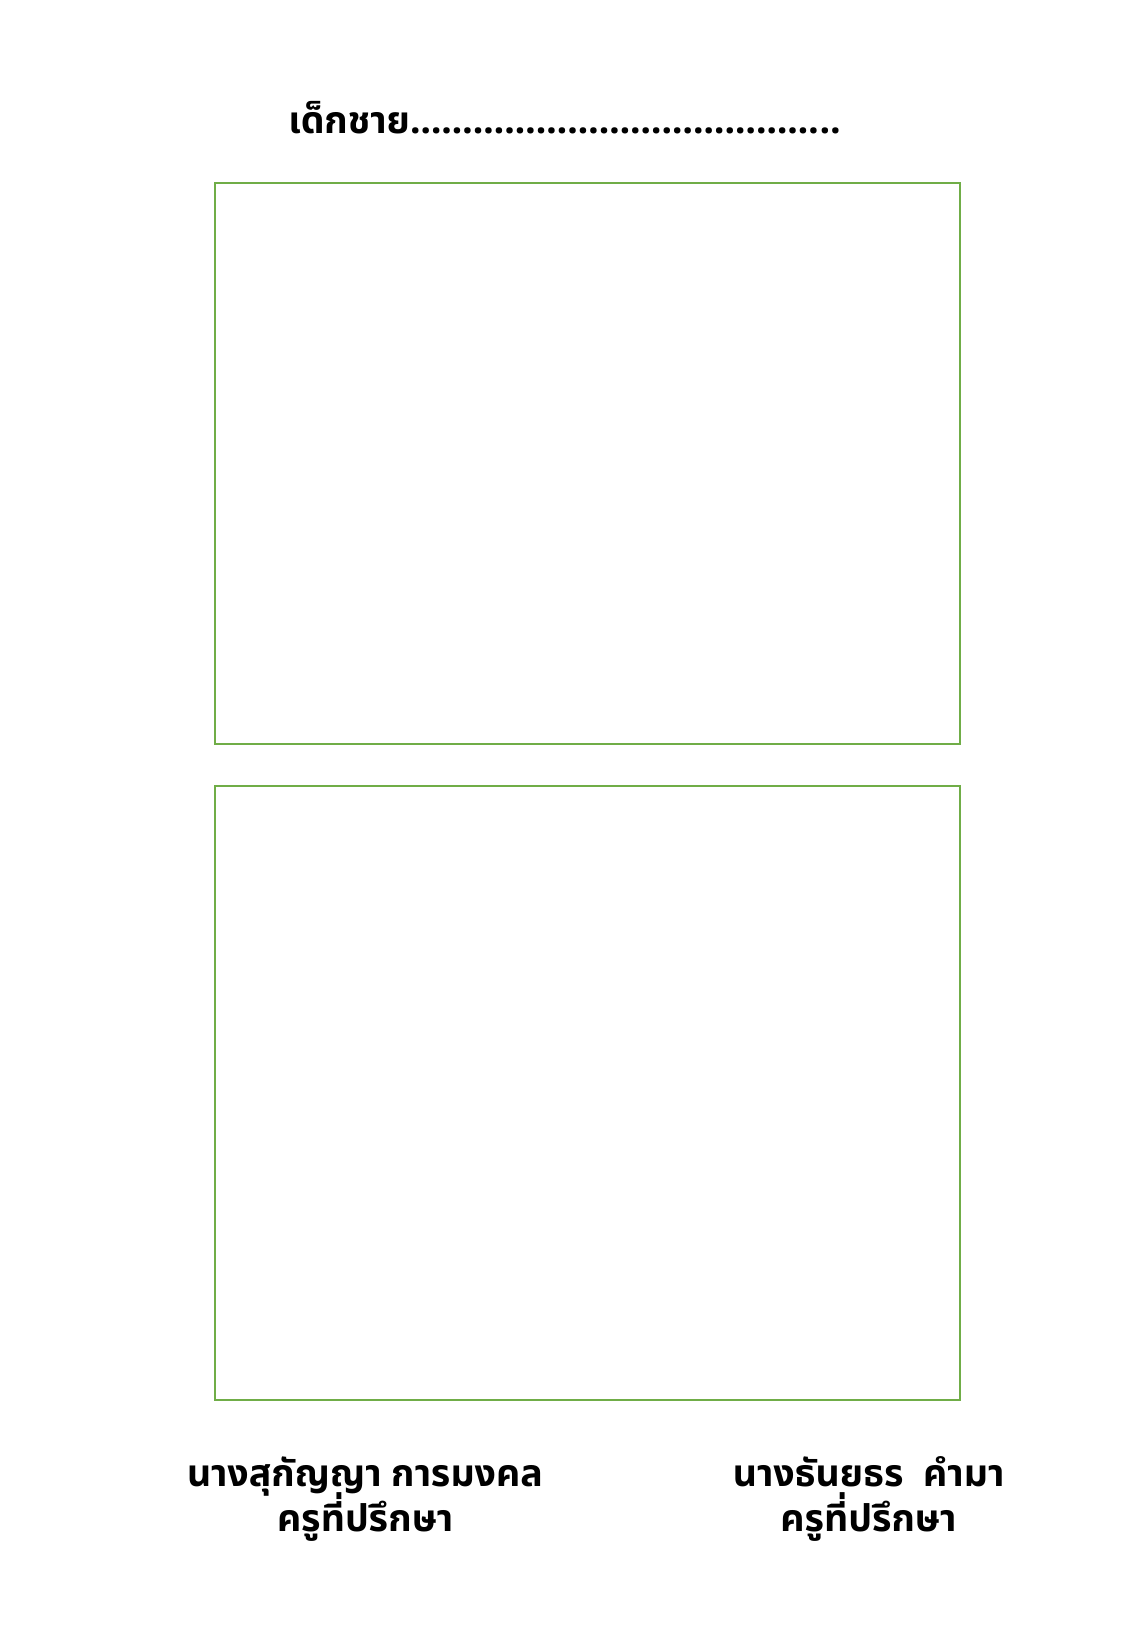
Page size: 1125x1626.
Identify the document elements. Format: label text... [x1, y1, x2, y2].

text_box เด็กชาย………………………………….. [273, 88, 856, 149]
text_box [214, 785, 961, 1401]
text_box [214, 182, 961, 745]
text_box นางสุกัญญา การมงคล ครูที่ปรึกษา [156, 1442, 574, 1547]
text_box นางธันยธร คำมา ครูที่ปรึกษา [660, 1442, 1077, 1547]
